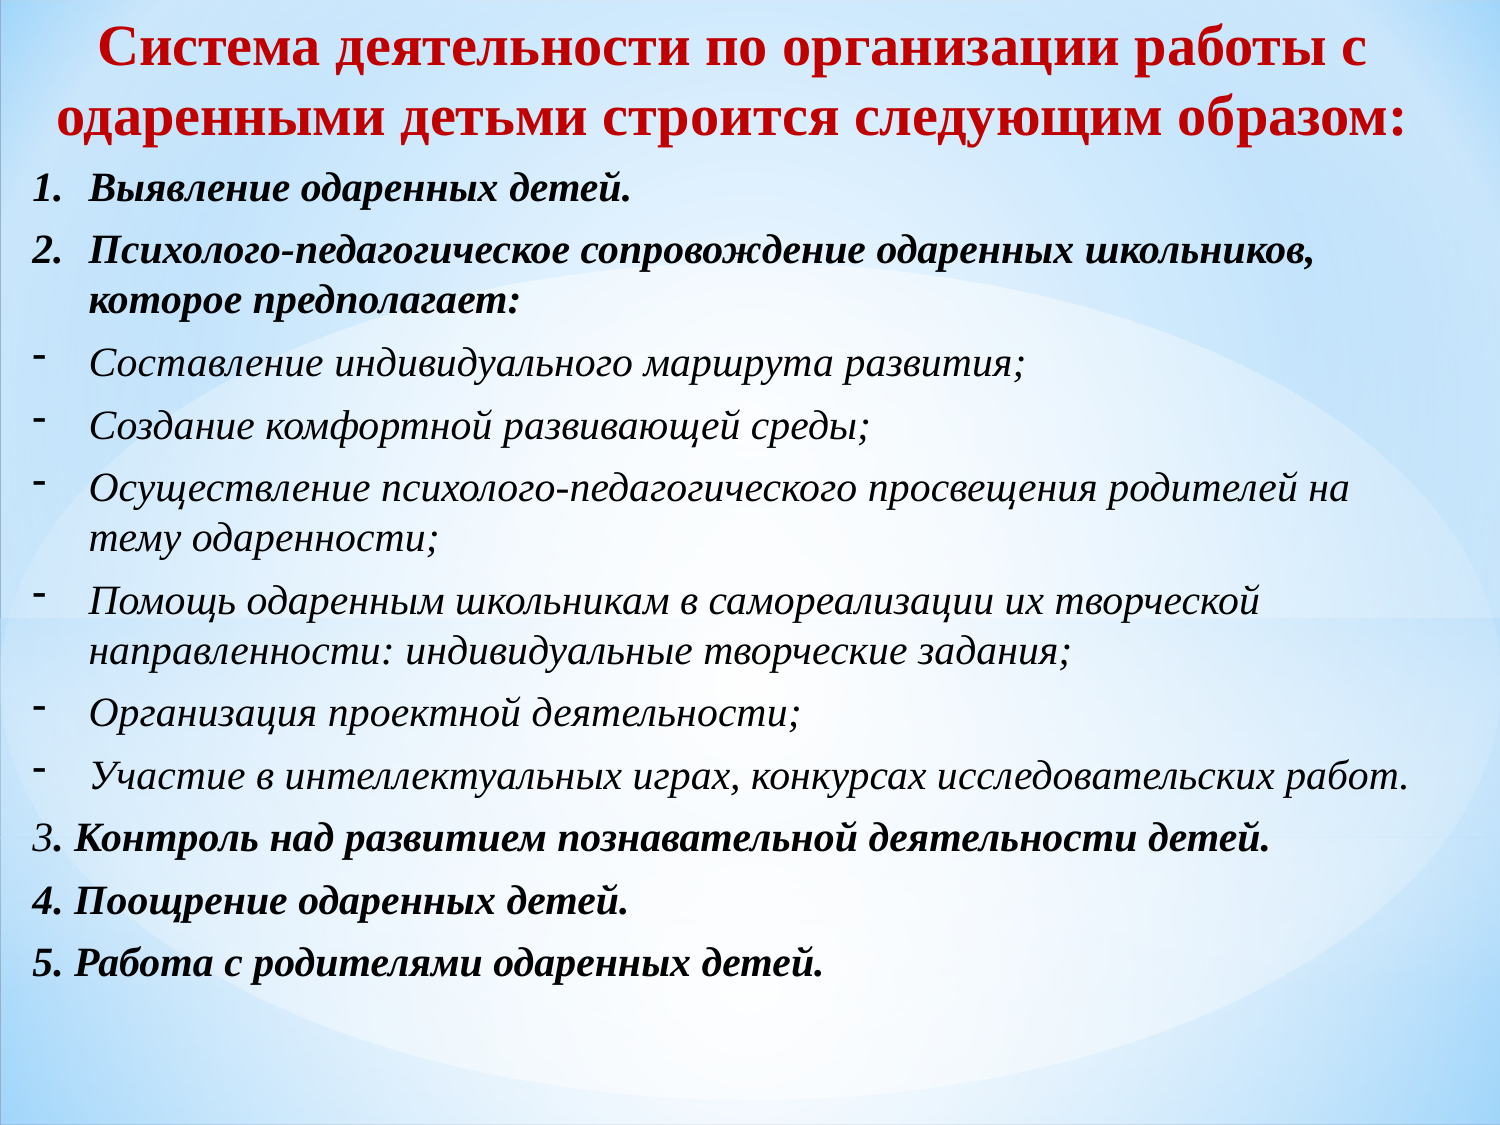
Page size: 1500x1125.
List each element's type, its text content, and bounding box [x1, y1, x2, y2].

text_box Система деятельности по организации работы с одаренными детьми строится следующим образом: Выявление одаренных детей. Психолого-педагогическое сопровождение одаренных школьников, которое предполагает: Составление индивидуального маршрута развития; Создание комфортной развивающей среды; Осуществление психолого-педагогического просвещения родителей на тему одаренности; Помощь одаренным школьникам в самореализации их творческой направленности: индивидуальные творческие задания; Организация проектной деятельности; Участие в интеллектуальных играх, конкурсах исследовательских работ. 3. Контроль над развитием познавательной деятельности детей. 4. Поощрение одаренных детей. 5. Работа с родителями одаренных детей. [17, 0, 1447, 993]
